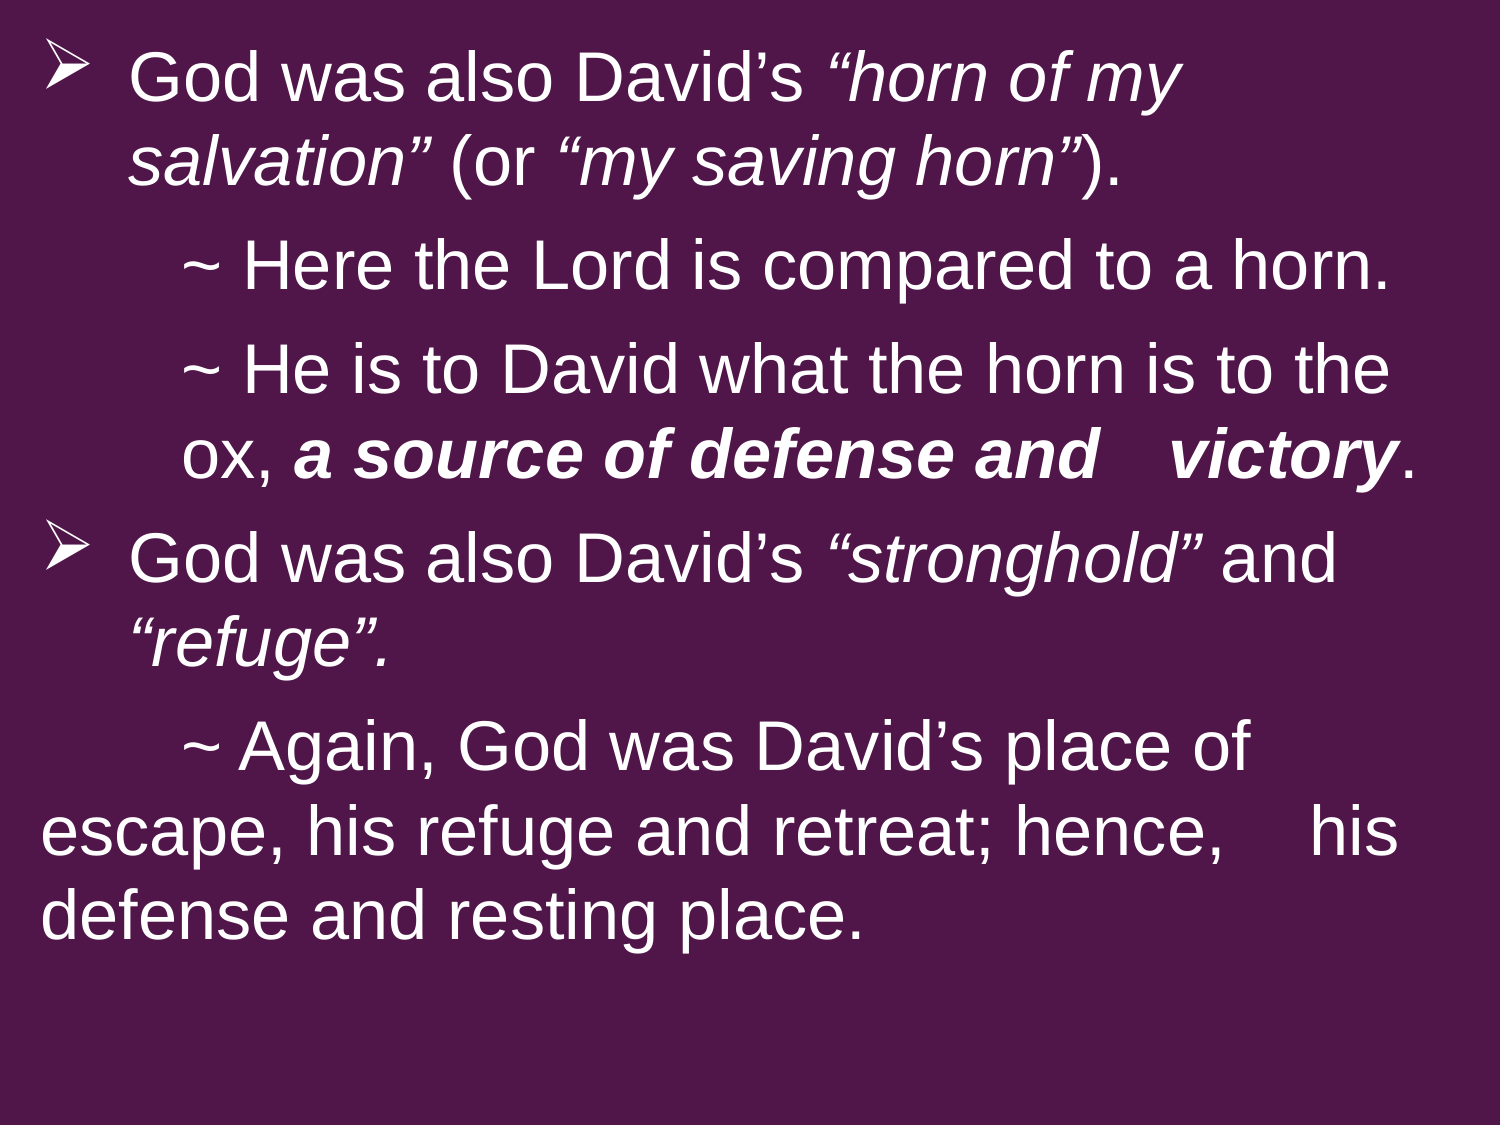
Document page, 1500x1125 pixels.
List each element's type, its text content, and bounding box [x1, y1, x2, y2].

subtitle God was also David’s “horn of my salvation” (or “my saving horn”). ~ Here the Lord is compared to a horn. ~ He is to David what the horn is to the ox, a source of defense and victory. God was also David’s “stronghold” and “refuge”. ~ Again, God was David’s place of escape, his refuge and retreat; hence, his defense and resting place. [25, 23, 1473, 1112]
